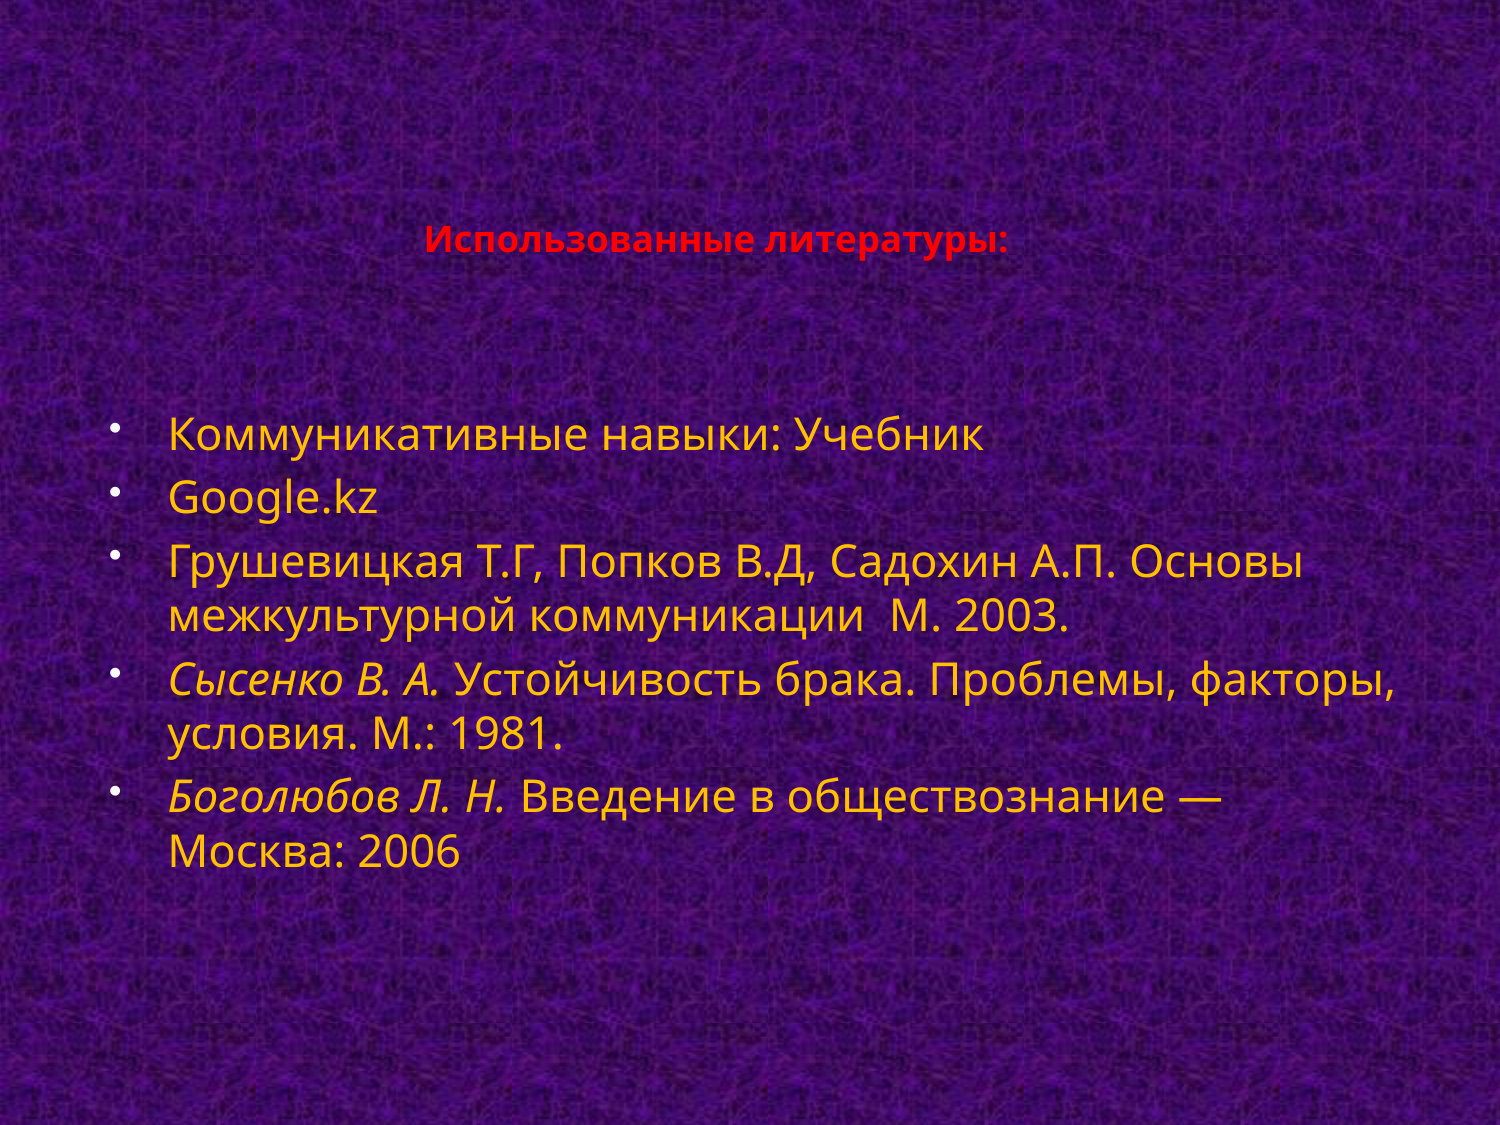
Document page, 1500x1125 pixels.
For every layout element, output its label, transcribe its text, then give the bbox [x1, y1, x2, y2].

list Коммуникативные навыки: Учебник Google.kz Грушевицкая Т.Г, Попков В.Д, Садохин А.П. Основы межкультурной коммуникации М. 2003. Сысенко В. А. Устойчивость брака. Проблемы, факторы, условия. М.: 1981. Боголюбов Л. Н. Введение в обществознание — Москва: 2006 [76, 397, 1427, 887]
title Использованные литературы: [41, 125, 1392, 313]
picture [0, 0, 1500, 1125]
